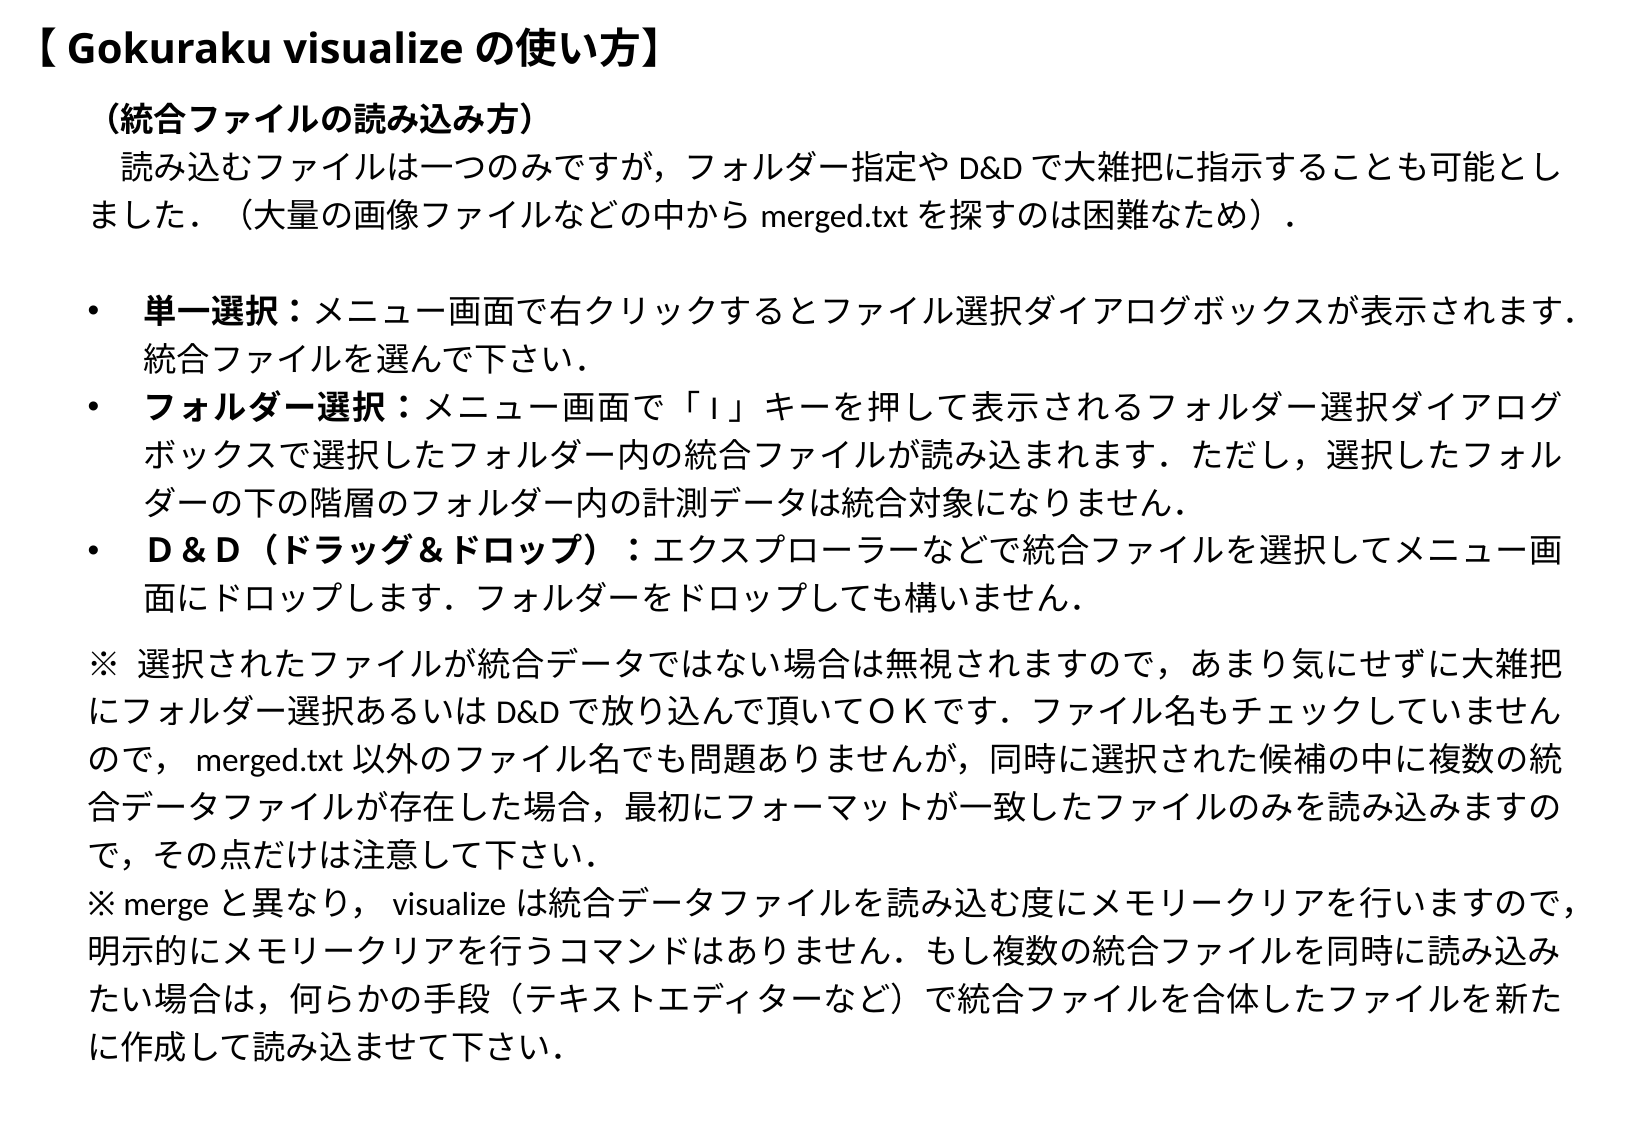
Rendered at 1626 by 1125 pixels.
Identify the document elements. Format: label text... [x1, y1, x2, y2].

title 【Gokuraku visualizeの使い方】 [0, 0, 1625, 101]
text_box （統合ファイルの読み込み方） 読み込むファイルは一つのみですが，フォルダー指定やD&Dで大雑把に指示することも可能としました．（大量の画像ファイルなどの中からmerged.txtを探すのは困難なため）． 単一選択：メニュー画面で右クリックするとファイル選択ダイアログボックスが表示されます．統合ファイルを選んで下さい． フォルダー選択：メニュー画面で「I」キーを押して表示されるフォルダー選択ダイアログボックスで選択したフォルダー内の統合ファイルが読み込まれます．ただし，選択したフォルダーの下の階層のフォルダー内の計測データは統合対象になりません． Ｄ＆Ｄ（ドラッグ＆ドロップ）：エクスプローラーなどで統合ファイルを選択してメニュー画面にドロップします．フォルダーをドロップしても構いません． [72, 83, 1578, 625]
text_box ※ 選択されたファイルが統合データではない場合は無視されますので，あまり気にせずに大雑把にフォルダー選択あるいはD&Dで放り込んで頂いてＯＫです．ファイル名もチェックしていませんので，merged.txt以外のファイル名でも問題ありませんが，同時に選択された候補の中に複数の統合データファイルが存在した場合，最初にフォーマットが一致したファイルのみを読み込みますので，その点だけは注意して下さい． ※ mergeと異なり，visualizeは統合データファイルを読み込む度にメモリークリアを行いますので，明示的にメモリークリアを行うコマンドはありません．もし複数の統合ファイルを同時に読み込みたい場合は，何らかの手段（テキストエディターなど）で統合ファイルを合体したファイルを新たに作成して読み込ませて下さい． [72, 627, 1578, 1074]
